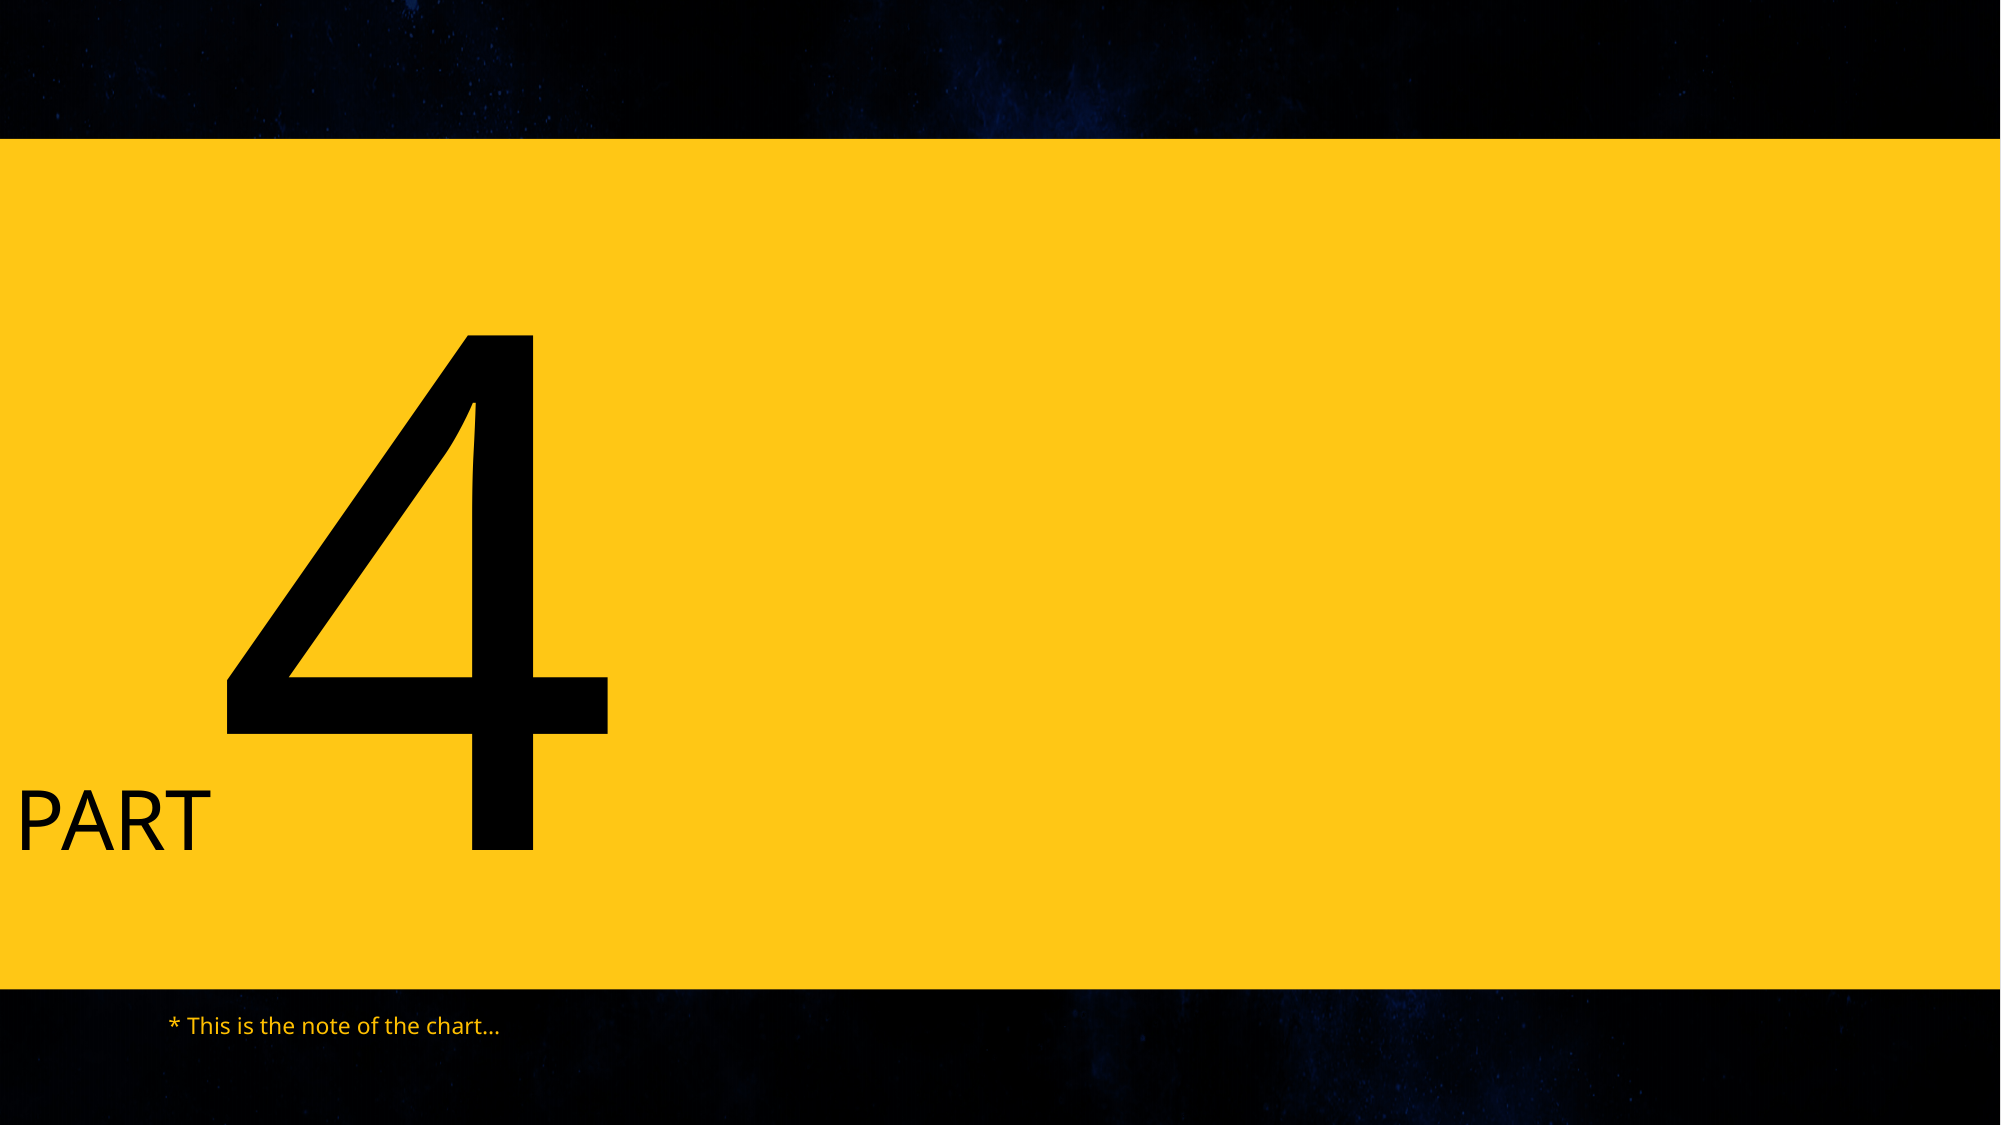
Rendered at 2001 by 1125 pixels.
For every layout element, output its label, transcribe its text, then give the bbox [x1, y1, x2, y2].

text_box PART4 [0, 137, 2000, 991]
text_box * This is the note of the chart… [153, 1003, 516, 1047]
picture [0, 0, 2001, 1125]
